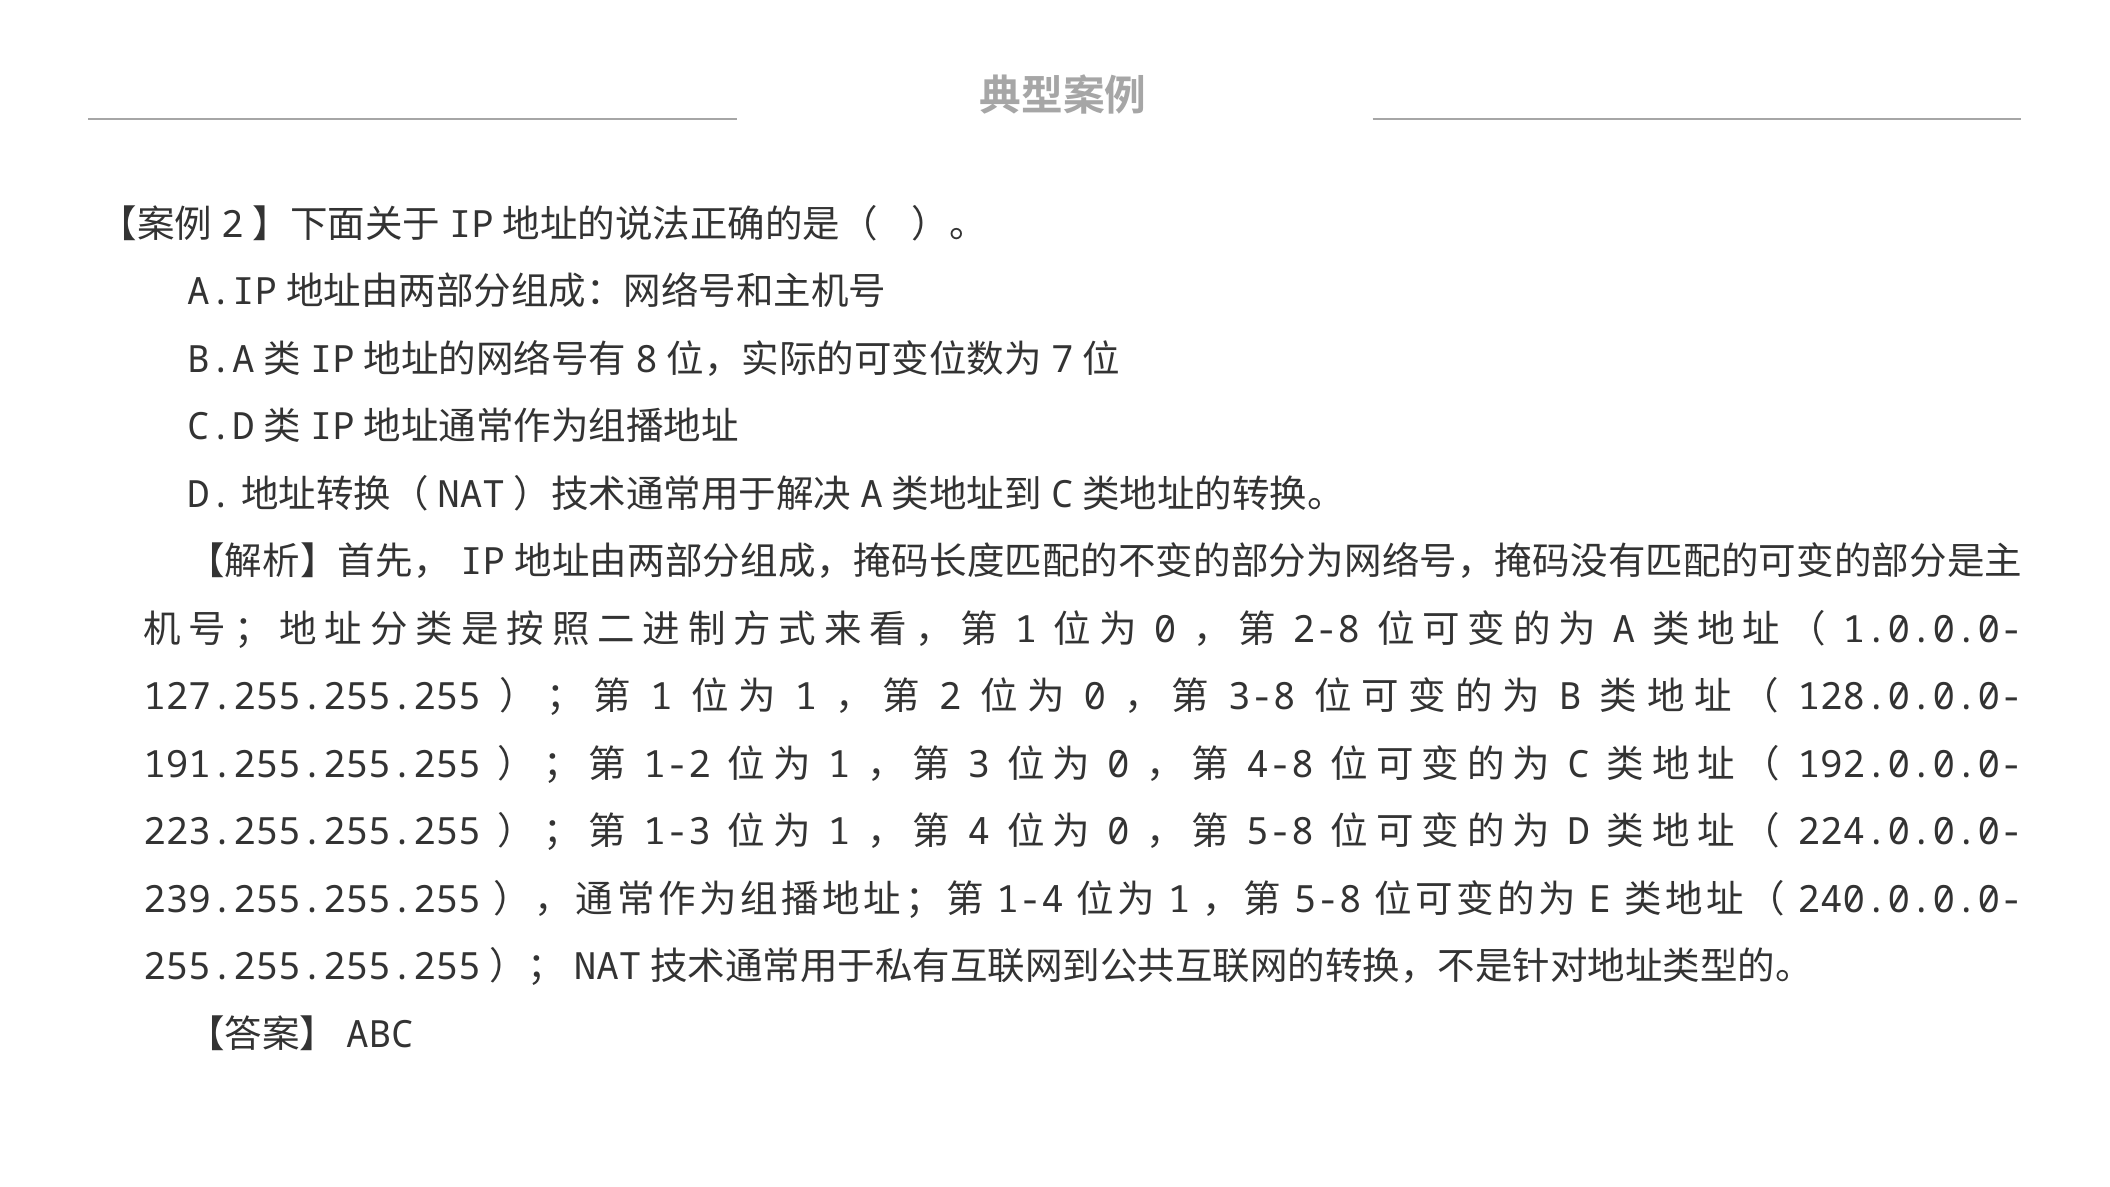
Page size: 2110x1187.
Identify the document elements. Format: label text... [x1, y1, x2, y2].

text_box 典型案例 [739, 68, 1387, 119]
text_box 【案例2】下面关于IP地址的说法正确的是（ ）。 A.IP地址由两部分组成：网络号和主机号 B.A类IP地址的网络号有8位，实际的可变位数为7位 C.D类IP地址通常作为组播地址 D.地址转换（NAT）技术通常用于解决A类地址到C类地址的转换。 【解析】首先，IP地址由两部分组成，掩码长度匹配的不变的部分为网络号，掩码没有匹配的可变的部分是主机号；地址分类是按照二进制方式来看，第1位为0，第2-8位可变的为A类地址（1.0.0.0-127.255.255.255）；第1位为1，第2位为0，第3-8位可变的为B类地址（128.0.0.0-191.255.255.255）；第1-2位为1，第3位为0，第4-8位可变的为C类地址（192.0.0.0-223.255.255.255）；第1-3位为1，第4位为0，第5-8位可变的为D类地址（224.0.0.0-239.255.255.255），通常作为组播地址；第1-4位为1，第5-8位可变的为E类地址（240.0.0.0-255.255.255.255）；NAT技术通常用于私有互联网到公共互联网的转换，不是针对地址类型的。 【答案】ABC [84, 169, 2038, 1062]
